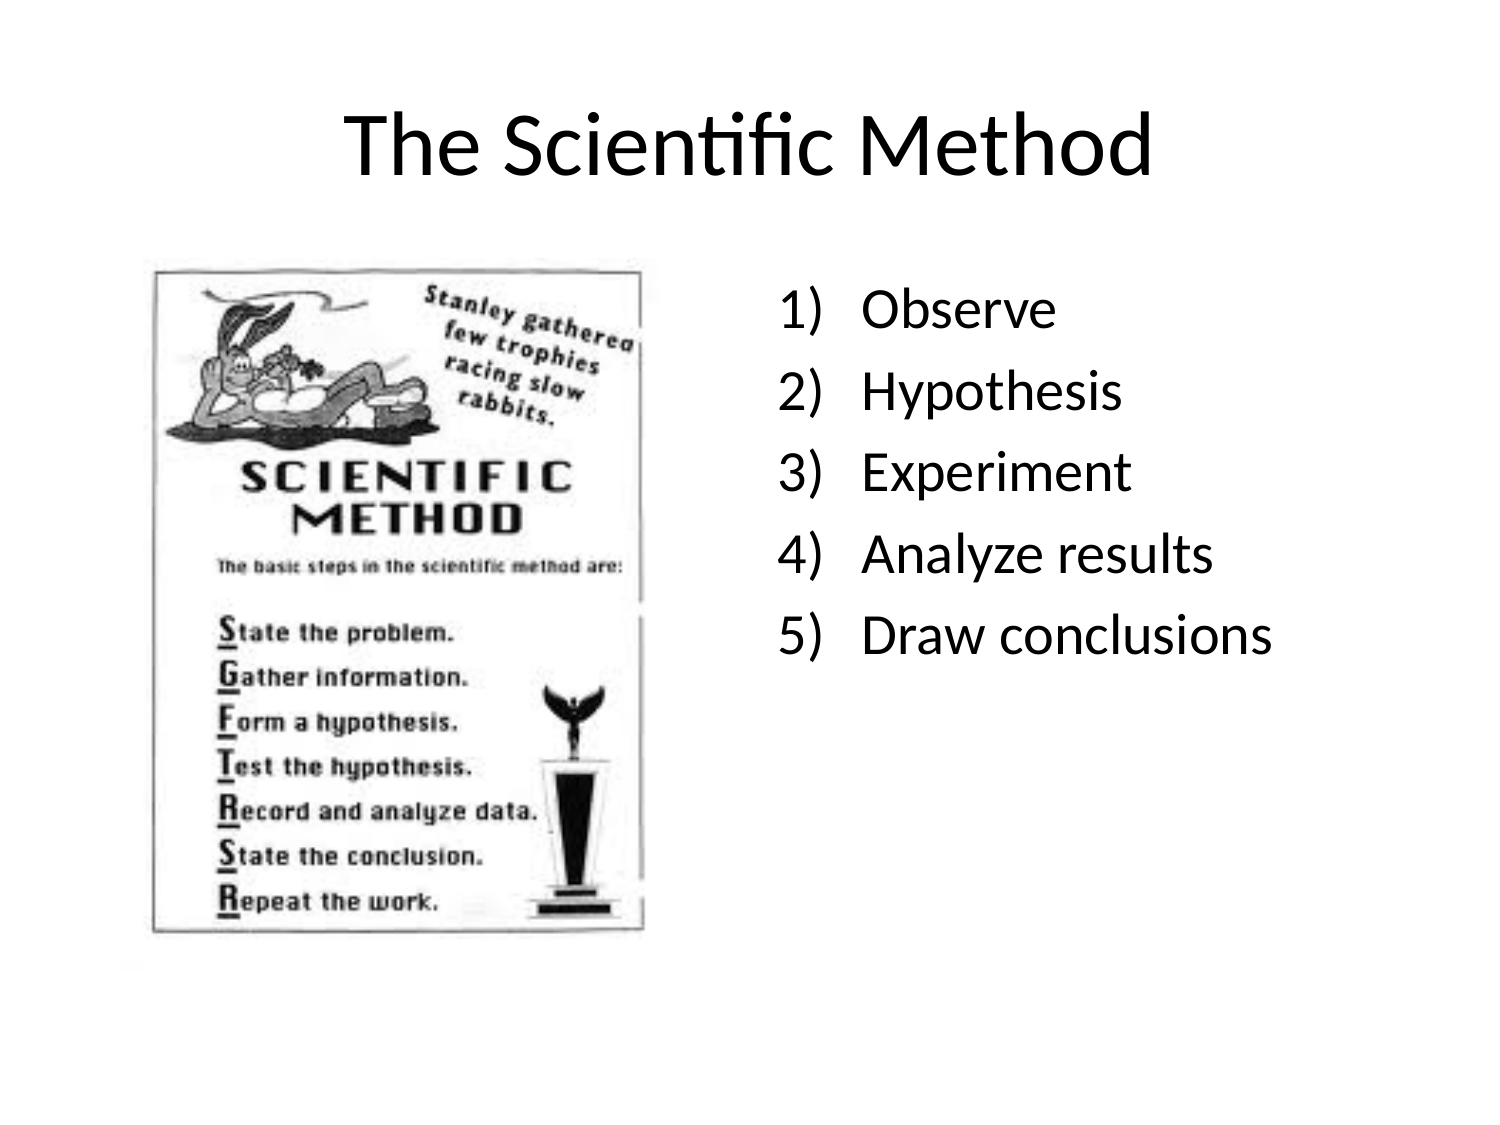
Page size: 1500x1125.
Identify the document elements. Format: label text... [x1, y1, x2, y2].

list Observe Hypothesis Experiment Analyze results Draw conclusions [762, 262, 1426, 1006]
picture [99, 257, 671, 971]
title The Scientific Method [74, 44, 1426, 233]
